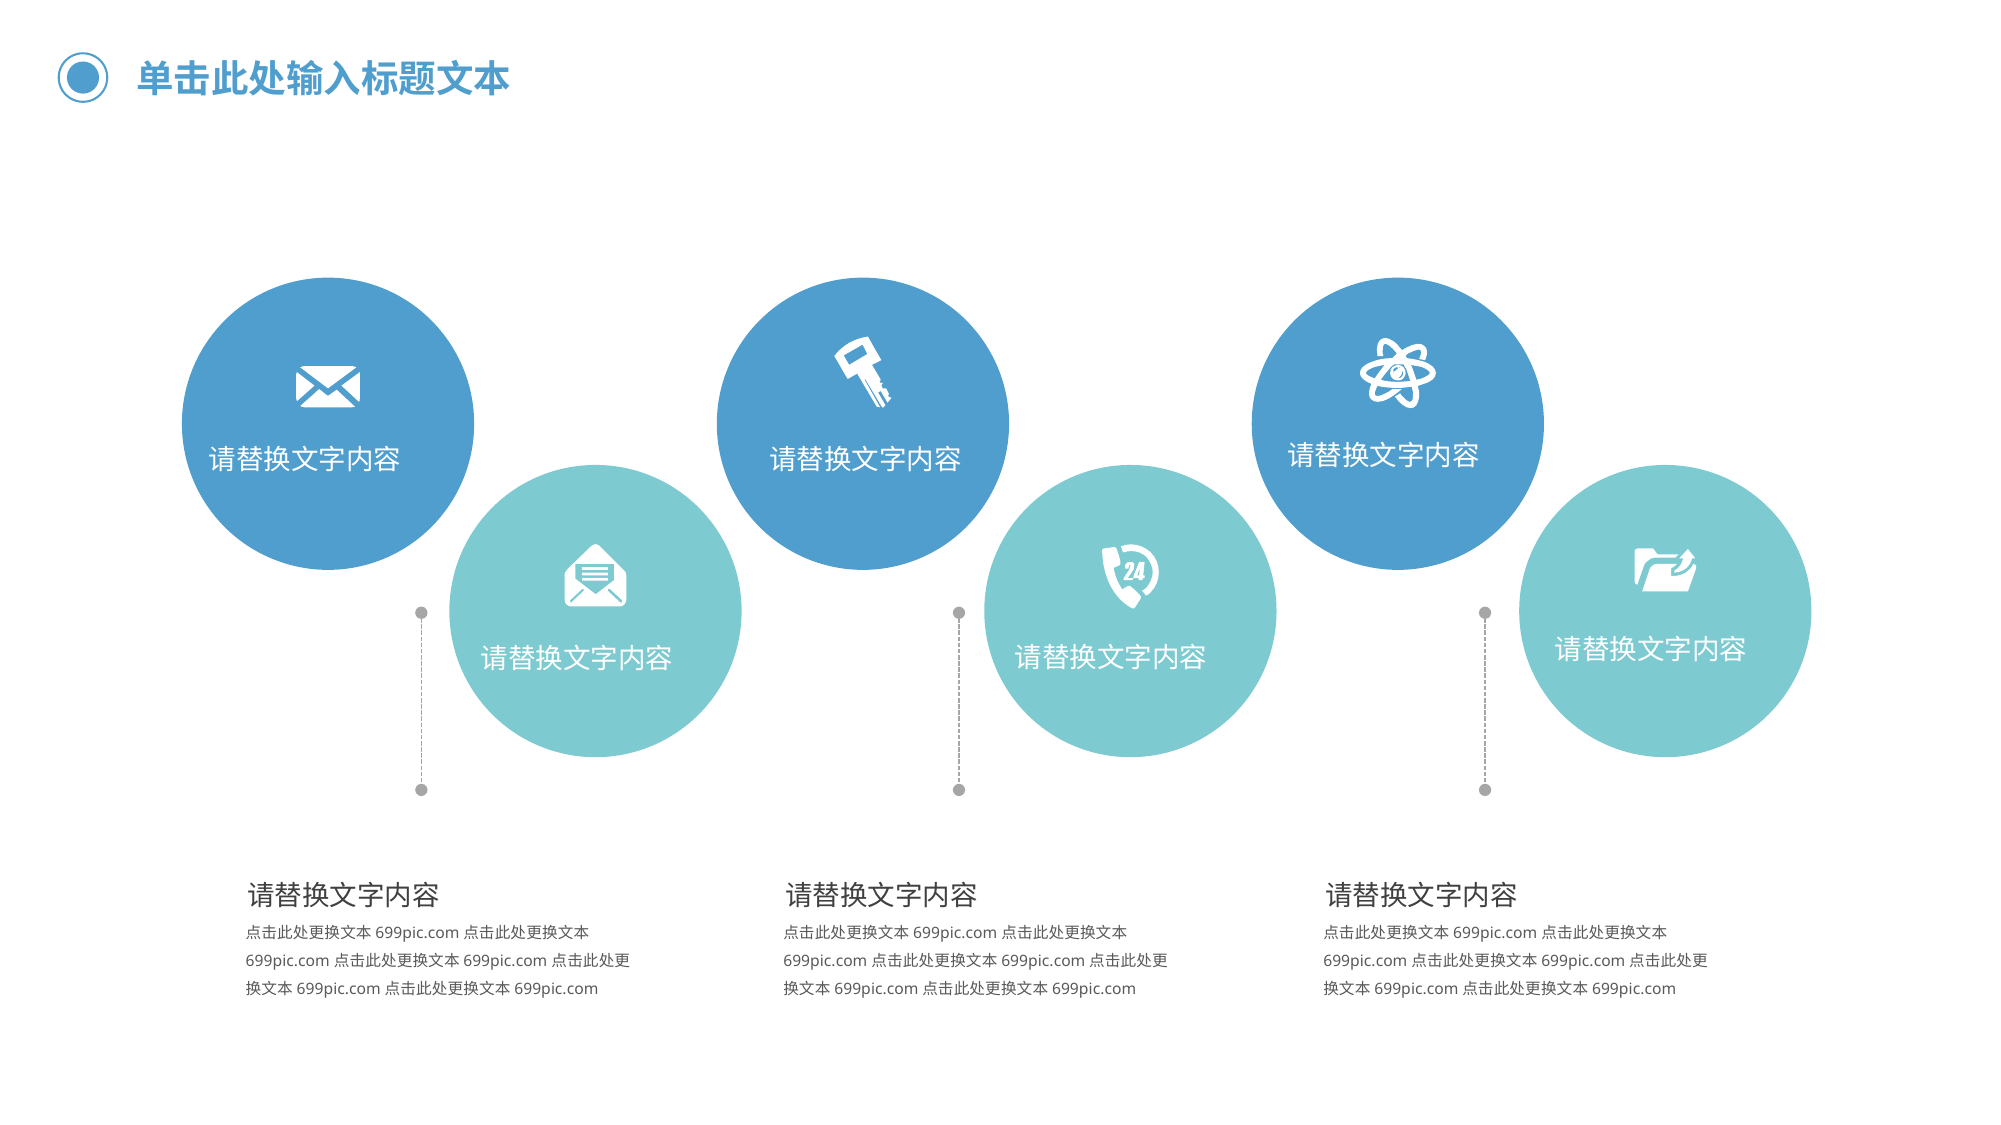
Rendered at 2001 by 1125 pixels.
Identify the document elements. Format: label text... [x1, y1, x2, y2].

text_box 请替换文字内容 [1310, 863, 1689, 918]
text_box 请替换文字内容 [770, 863, 1149, 918]
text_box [449, 464, 772, 758]
text_box 点击此处更换文本699pic.com点击此处更换文本699pic.com点击此处更换文本699pic.com点击此处更换文本699pic.com点击此处更换文本699pic.com [232, 906, 645, 1005]
text_box 点击此处更换文本699pic.com点击此处更换文本699pic.com点击此处更换文本699pic.com点击此处更换文本699pic.com点击此处更换文本699pic.com [770, 906, 1183, 1005]
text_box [984, 464, 1306, 758]
text_box 请替换文字内容 [232, 863, 611, 918]
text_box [1519, 464, 1846, 758]
text_box 点击此处更换文本699pic.com点击此处更换文本699pic.com点击此处更换文本699pic.com点击此处更换文本699pic.com点击此处更换文本699pic.com [1310, 906, 1723, 1005]
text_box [712, 277, 1019, 570]
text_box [1251, 277, 1579, 570]
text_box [58, 47, 529, 108]
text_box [181, 277, 500, 570]
